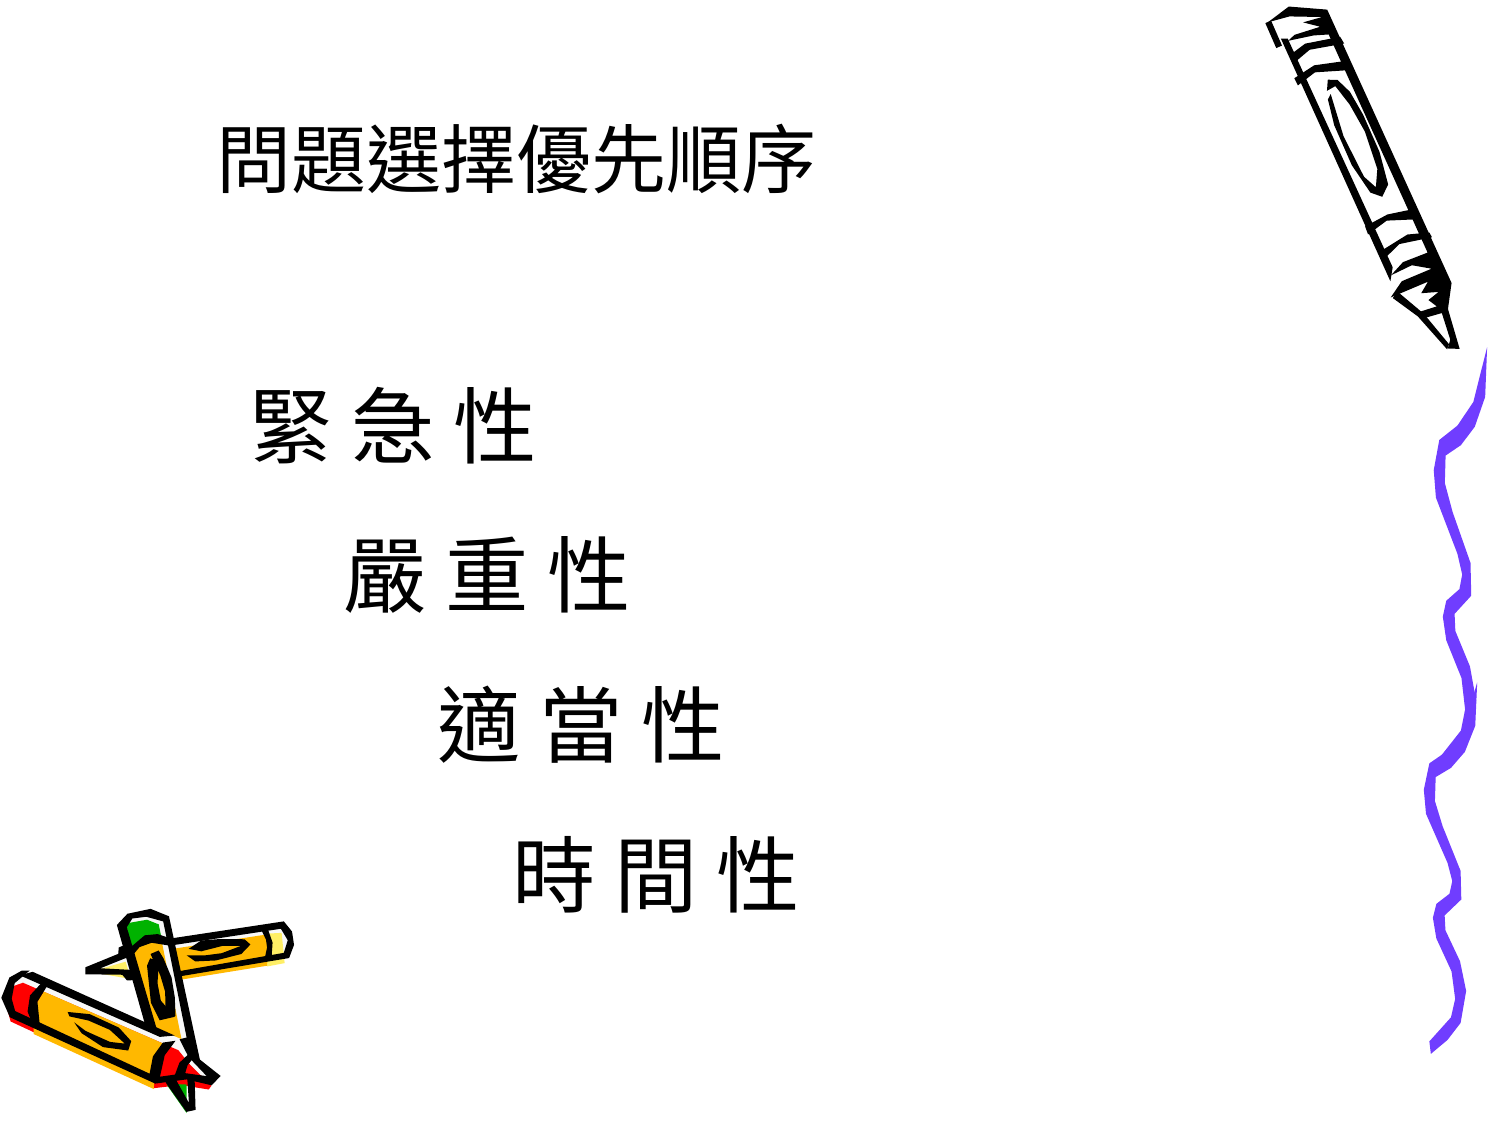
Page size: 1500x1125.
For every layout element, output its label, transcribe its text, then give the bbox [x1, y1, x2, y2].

text_box 緊 急 性 嚴 重 性 適 當 性 時 間 性 [234, 316, 1243, 931]
text_box 問題選擇優先順序 [201, 105, 832, 211]
